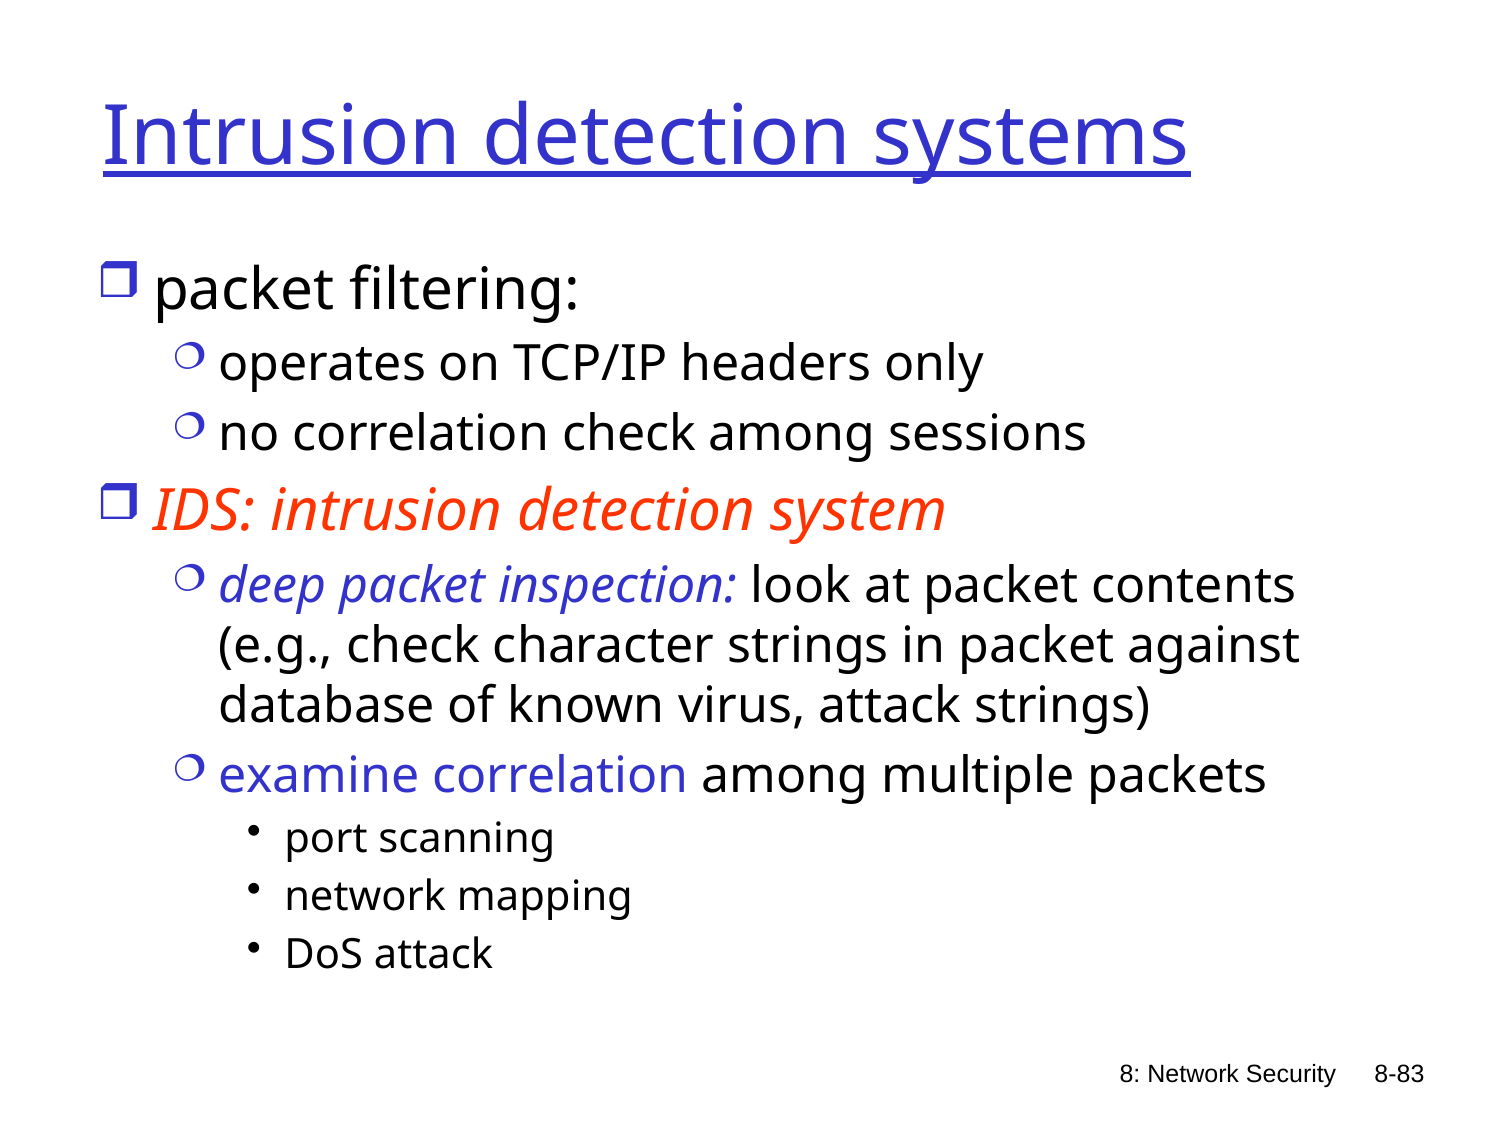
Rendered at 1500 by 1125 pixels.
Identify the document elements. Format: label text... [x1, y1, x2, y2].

slide_number 8-83 [1320, 1050, 1440, 1099]
list packet filtering: operates on TCP/IP headers only no correlation check among sessions IDS: intrusion detection system deep packet inspection: look at packet contents (e.g., check character strings in packet against database of known virus, attack strings) examine correlation among multiple packets port scanning network mapping DoS attack [81, 243, 1357, 1043]
title Intrusion detection systems [87, 37, 1363, 225]
footer 8: Network Security [876, 1050, 1352, 1125]
